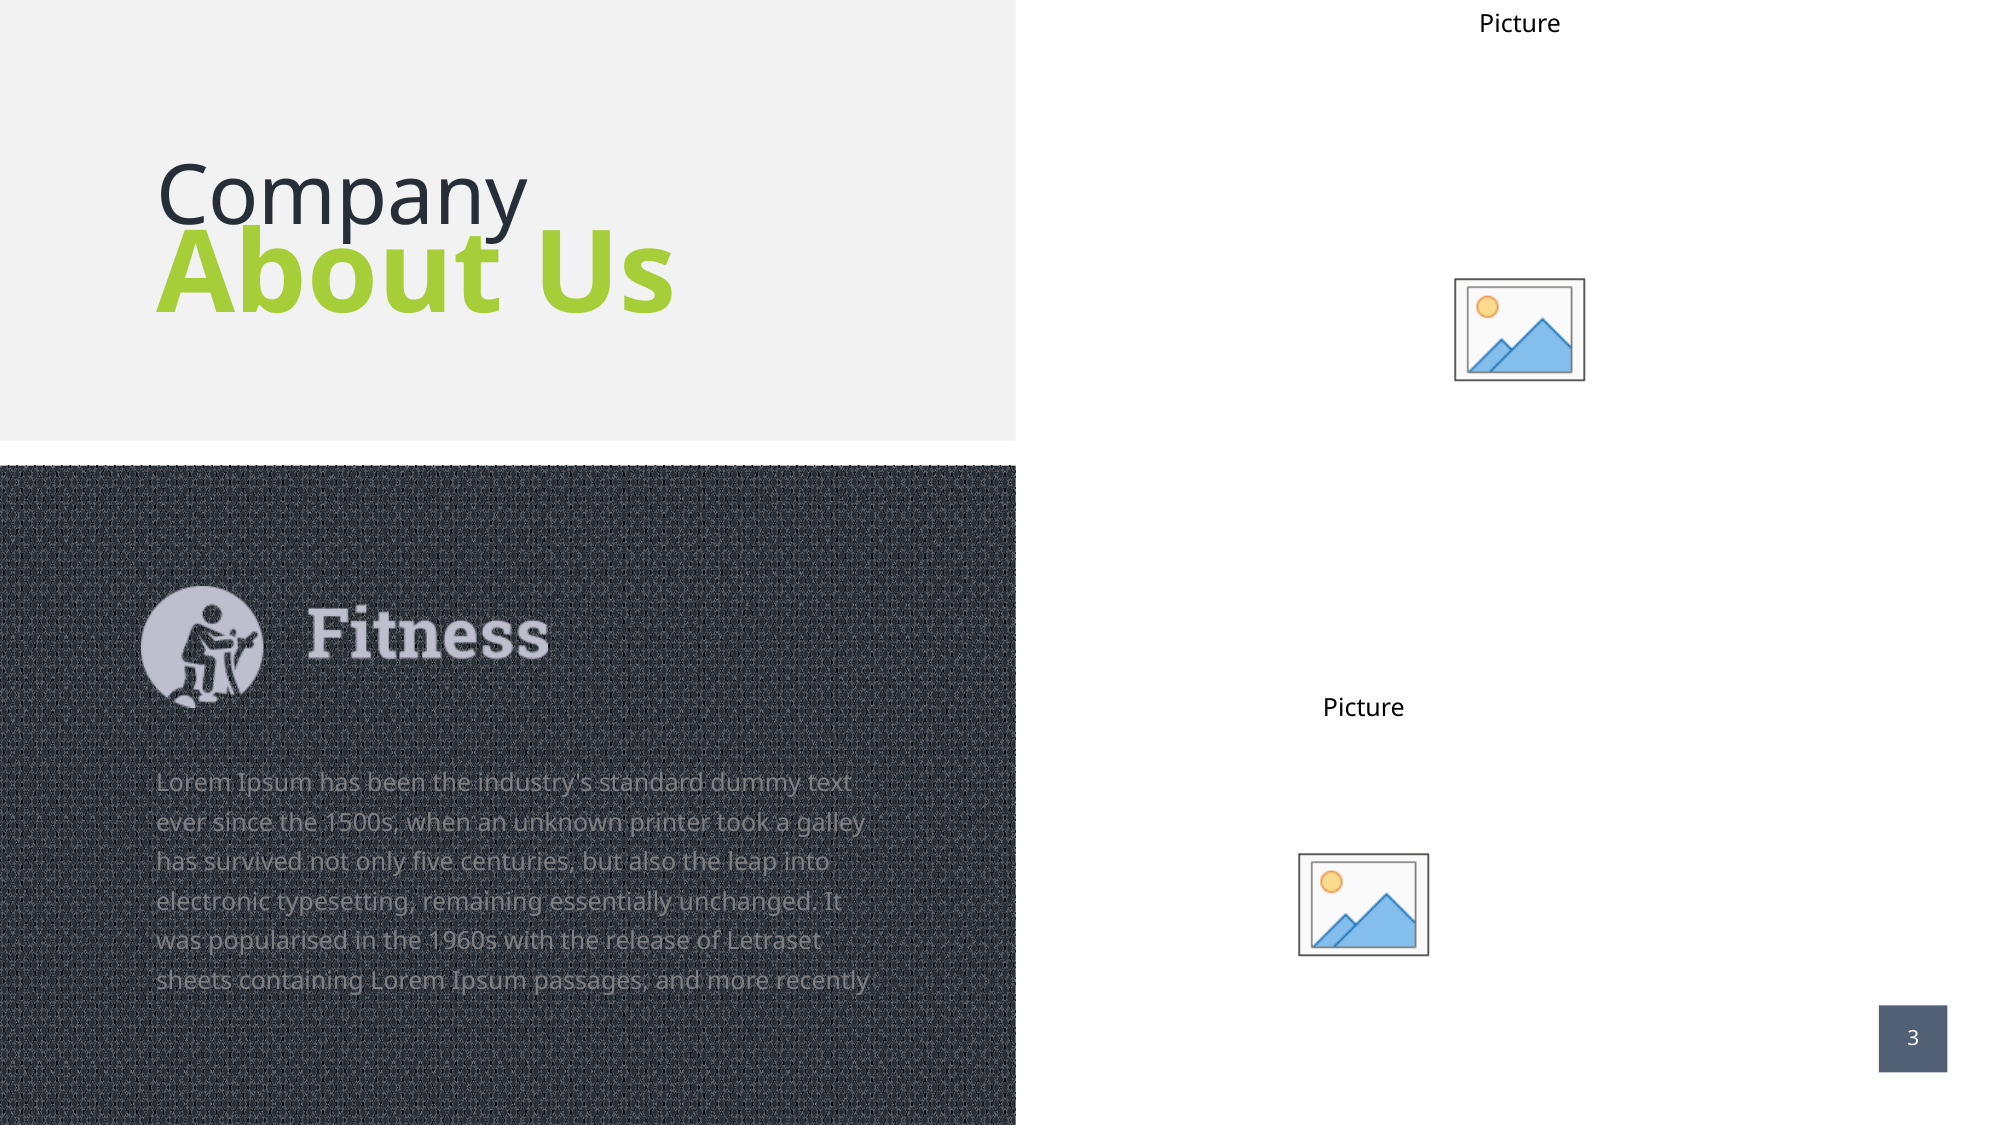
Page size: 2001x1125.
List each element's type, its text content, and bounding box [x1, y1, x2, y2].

picture [1040, 0, 2000, 660]
text_box Company About Us [141, 88, 787, 343]
picture [0, 465, 1016, 1125]
text_box [0, 0, 1017, 442]
picture [1040, 684, 1688, 1125]
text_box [141, 586, 894, 1005]
